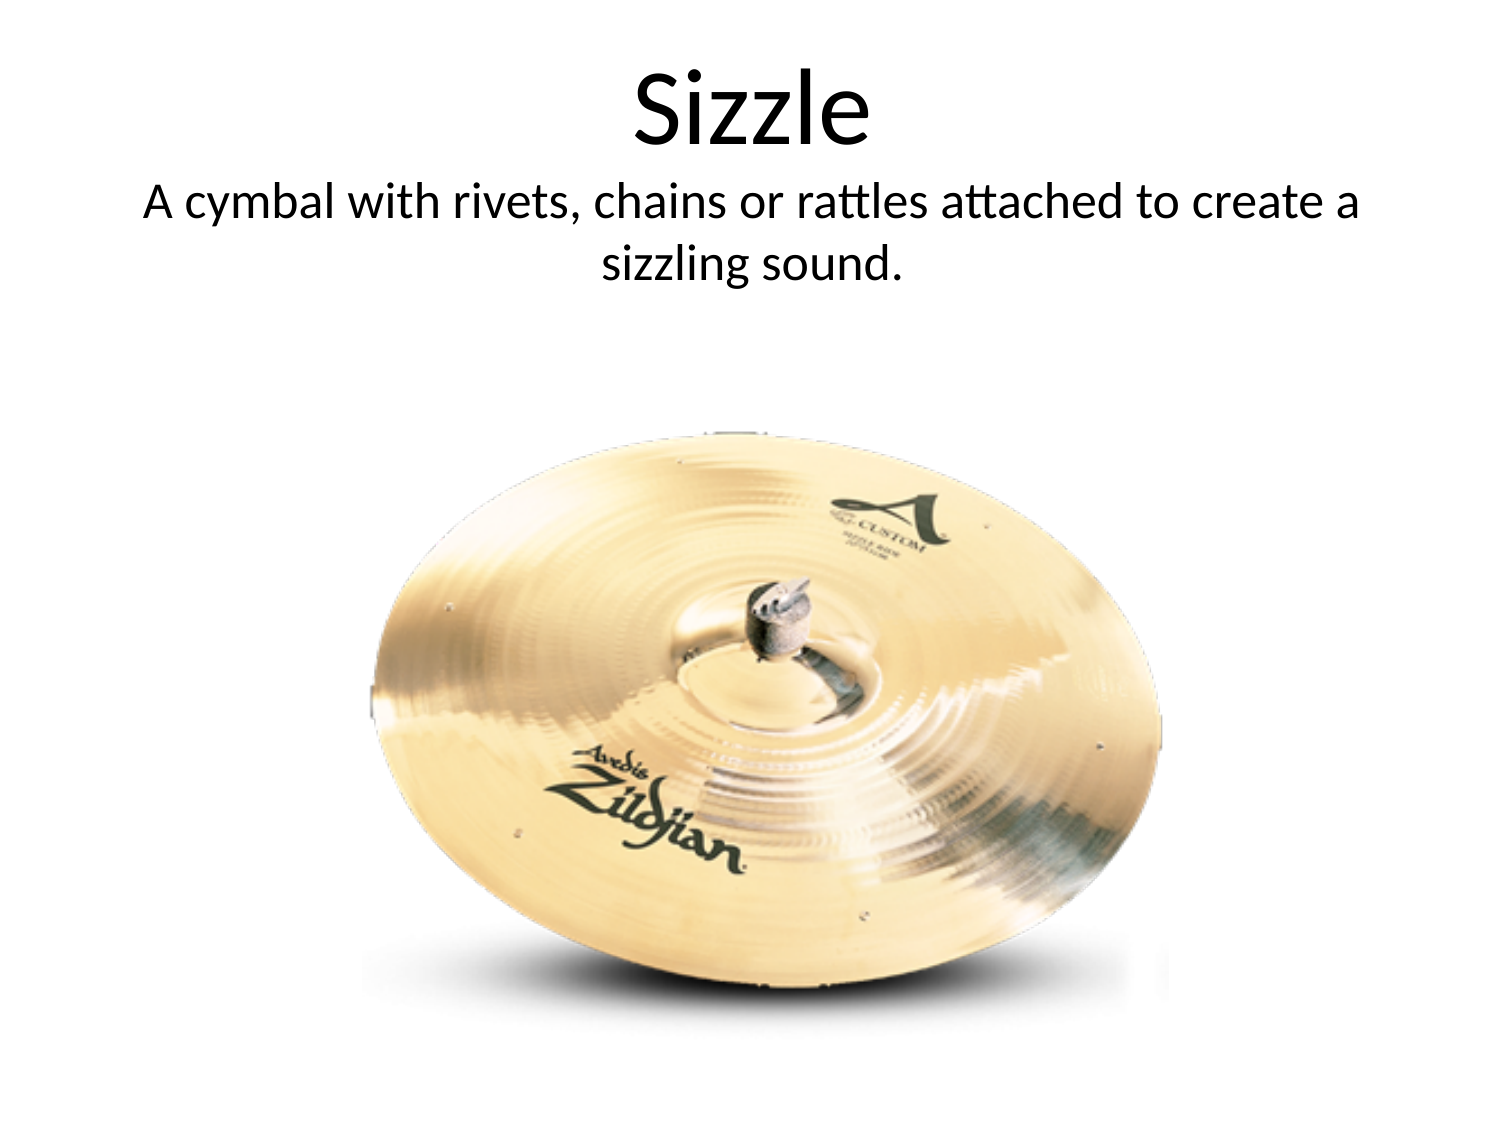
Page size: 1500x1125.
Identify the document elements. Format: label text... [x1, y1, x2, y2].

title Sizzle A cymbal with rivets, chains or rattles attached to create a sizzling sound. [68, 27, 1438, 300]
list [362, 313, 1169, 1121]
